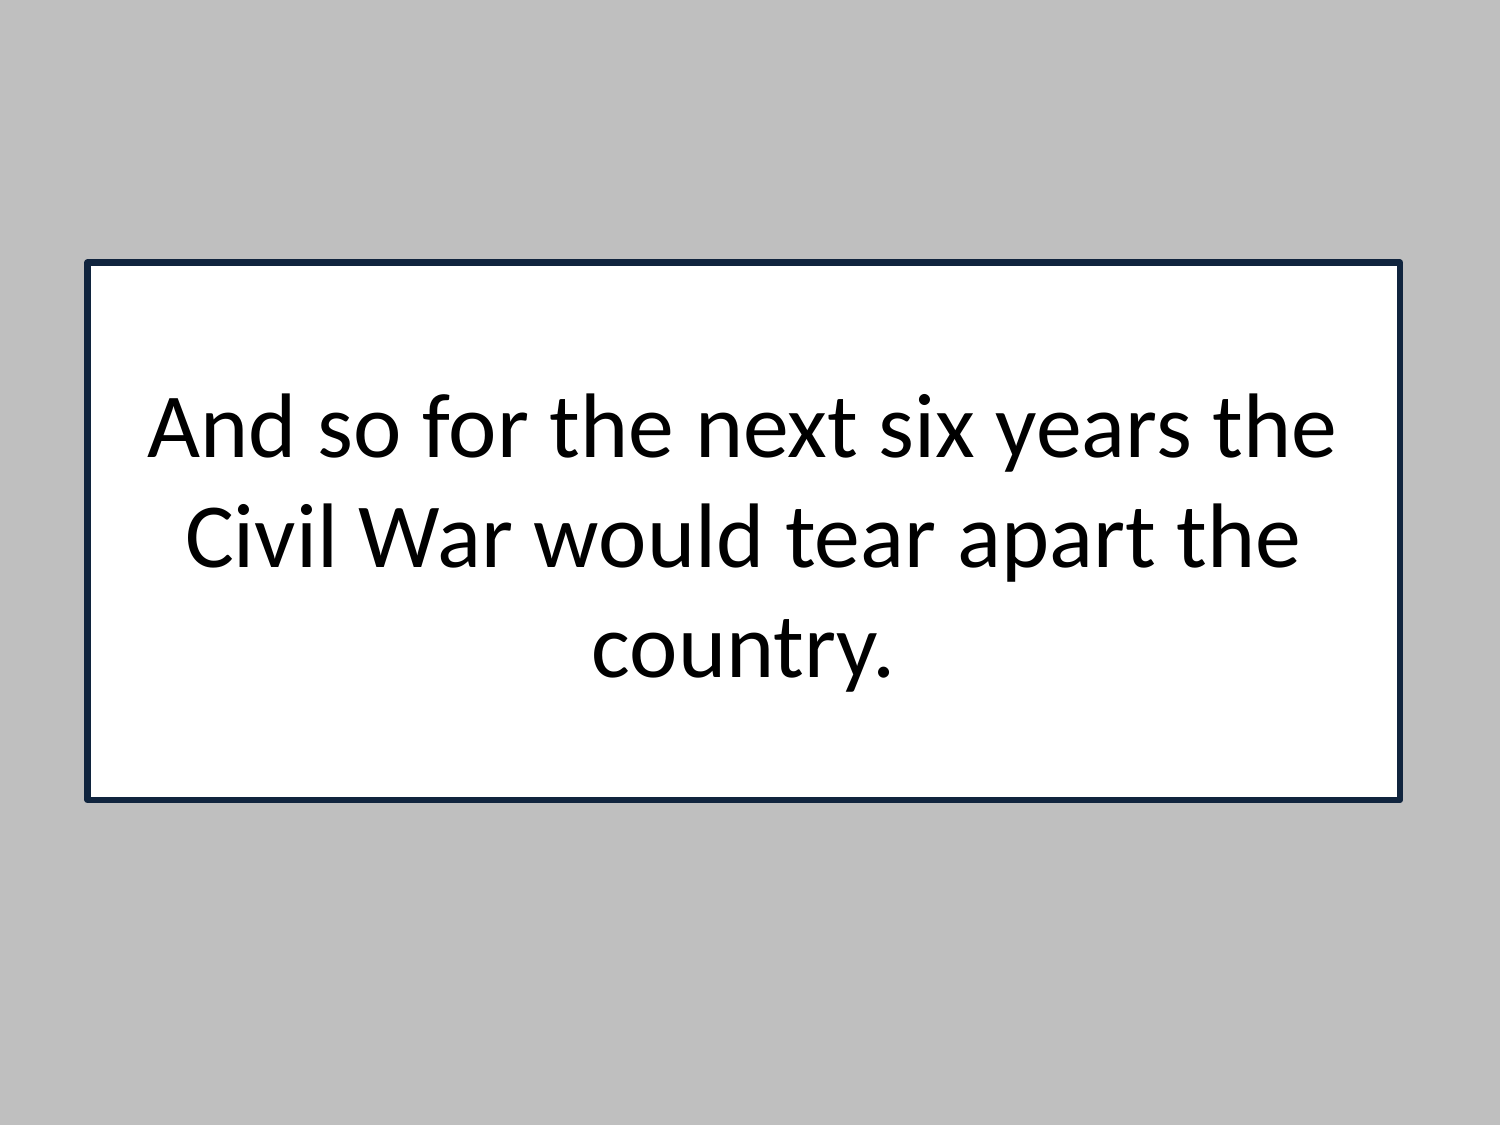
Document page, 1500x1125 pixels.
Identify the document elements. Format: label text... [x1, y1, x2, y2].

title And so for the next six years the Civil War would tear apart the country. [87, 262, 1400, 800]
